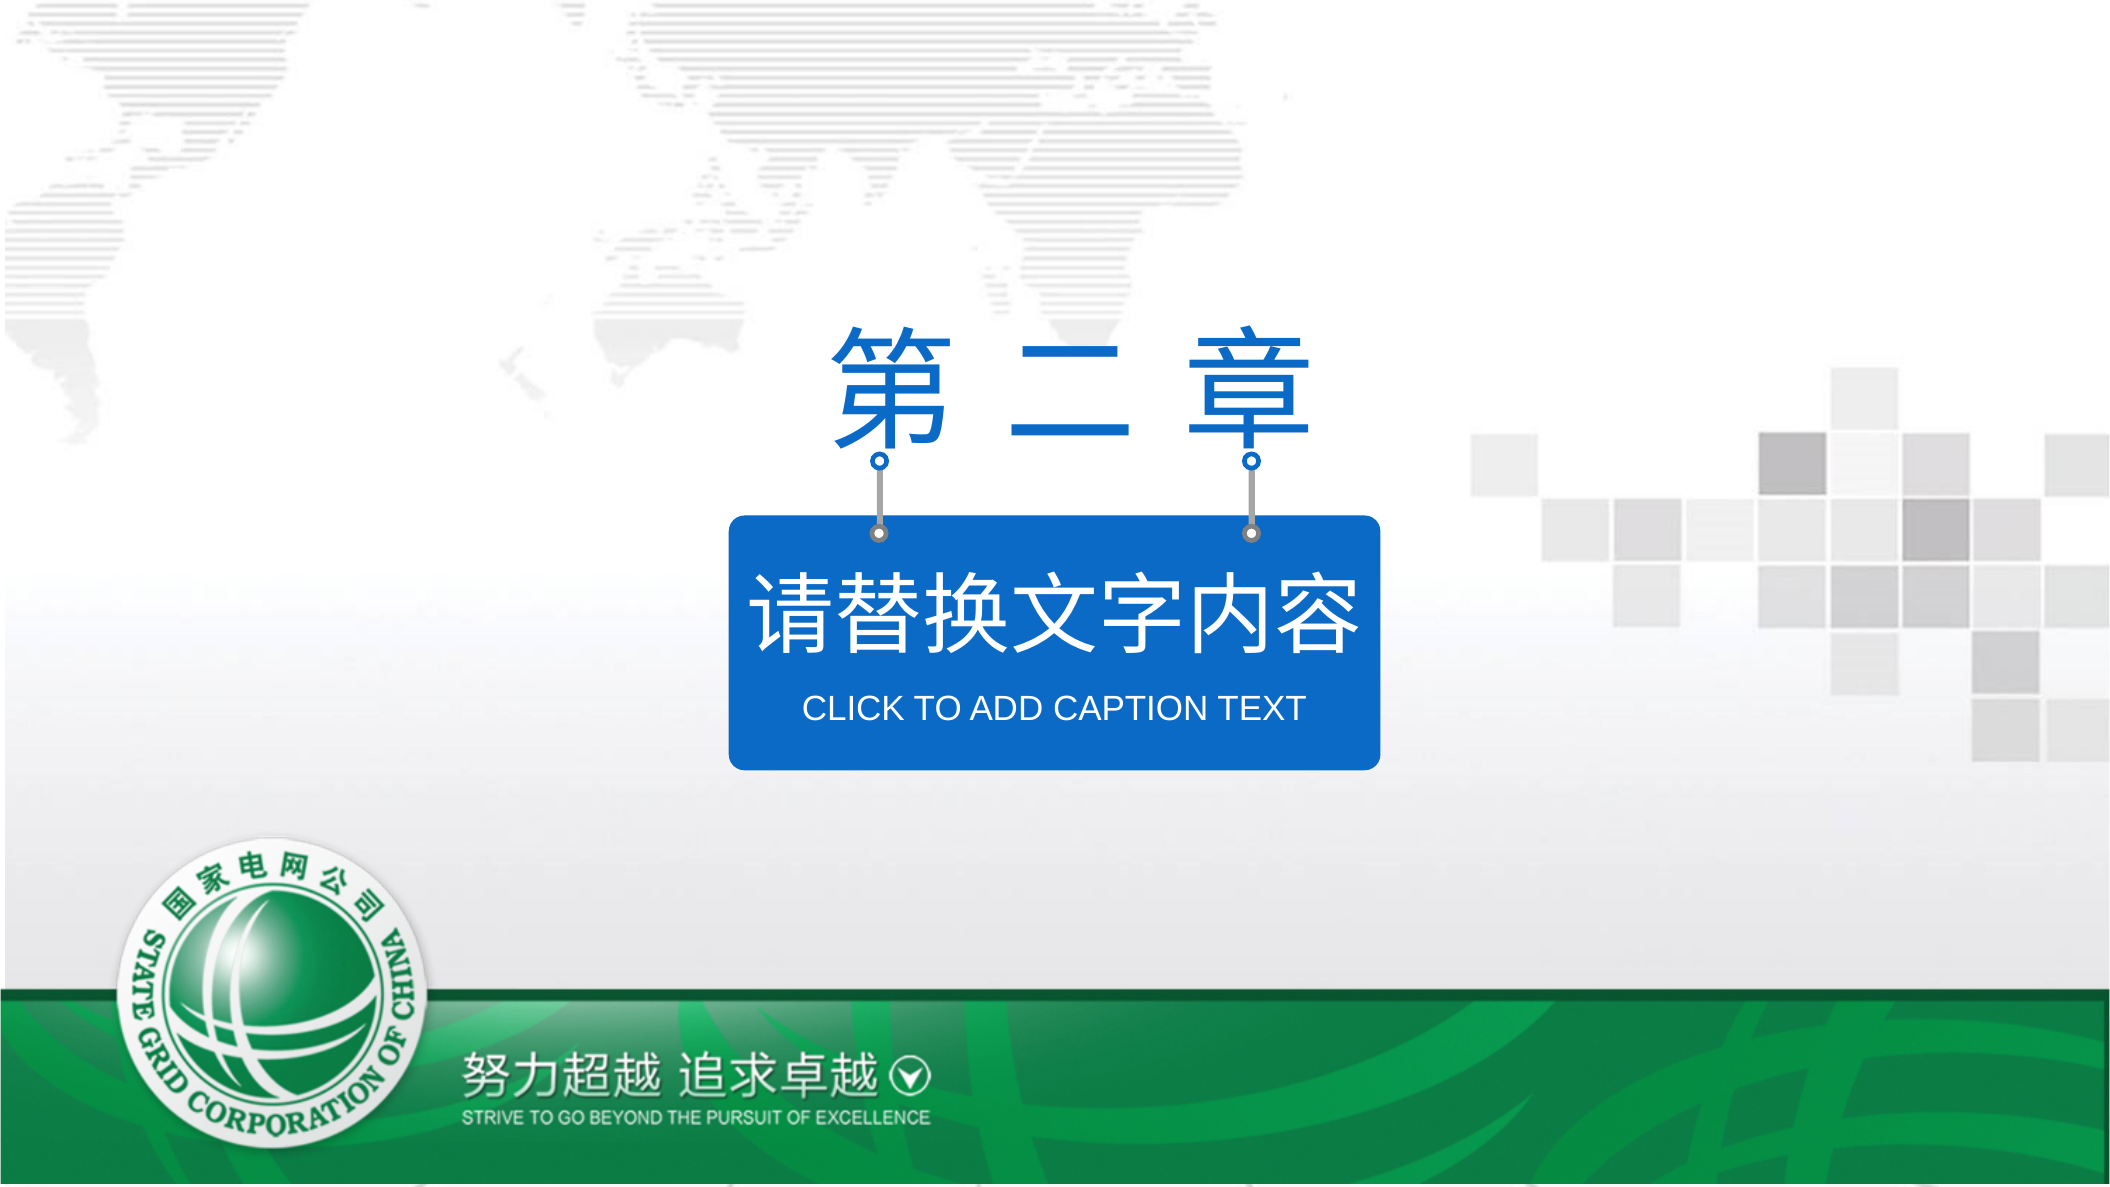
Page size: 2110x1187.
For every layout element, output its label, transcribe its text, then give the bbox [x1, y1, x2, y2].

text_box [1244, 526, 1259, 541]
text_box CLICK TO ADD CAPTION TEXT [705, 678, 1404, 740]
text_box [1248, 468, 1255, 526]
text_box [1244, 453, 1259, 469]
text_box [876, 468, 883, 526]
text_box [728, 740, 1381, 771]
picture [0, 0, 2110, 1187]
text_box [871, 526, 887, 541]
text_box [872, 453, 887, 469]
text_box 请替换文字内容 [705, 558, 1404, 677]
text_box 第 二 章 [798, 299, 1343, 466]
text_box [728, 515, 1381, 558]
